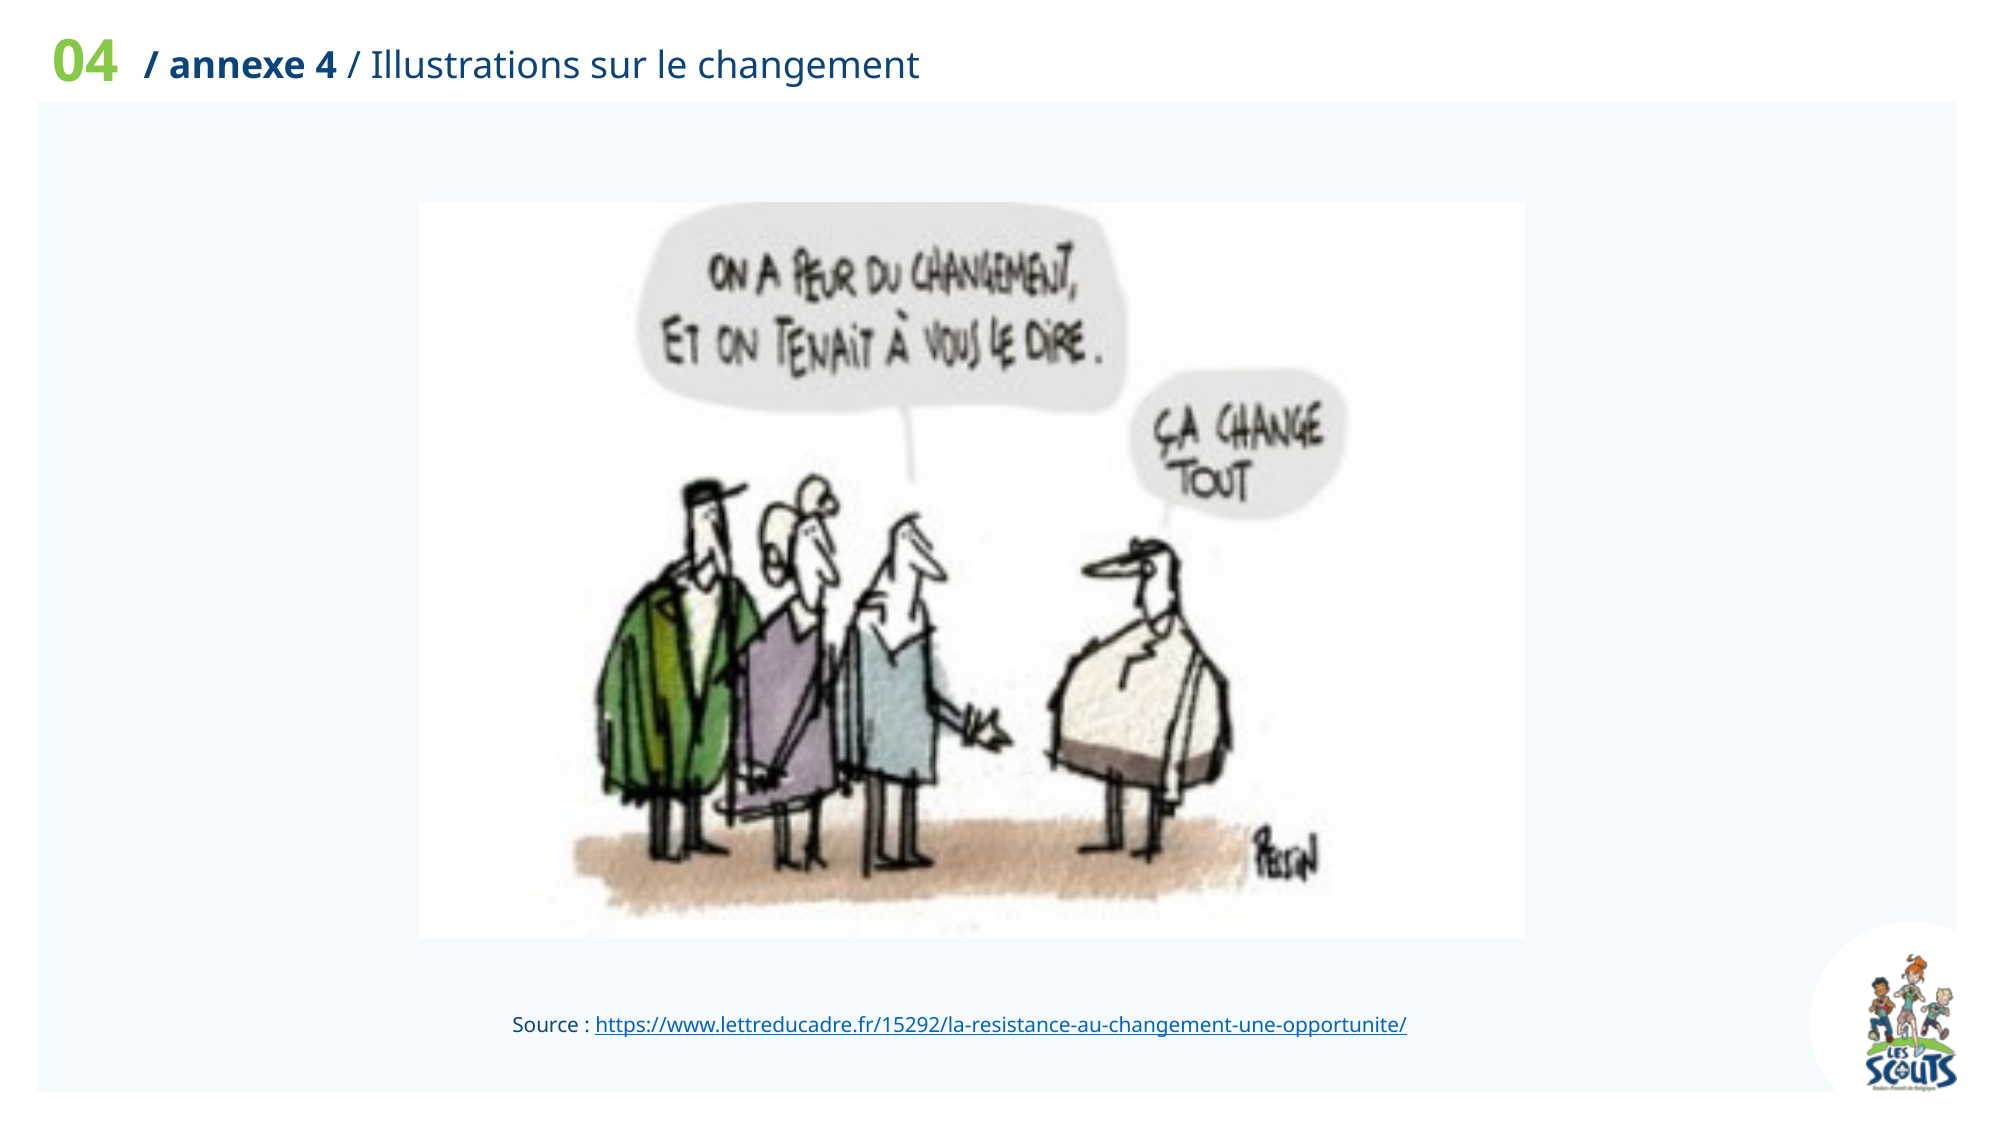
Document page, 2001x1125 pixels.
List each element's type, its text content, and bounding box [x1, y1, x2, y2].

text_box Source : https://www.lettreducadre.fr/15292/la-resistance-au-changement-une-opportunite/ [497, 1003, 1447, 1047]
picture [419, 202, 1525, 939]
picture [1866, 954, 1957, 1092]
text_box 04 [37, 15, 151, 101]
text_box / annexe 4 / Illustrations sur le changement [151, 33, 1310, 94]
